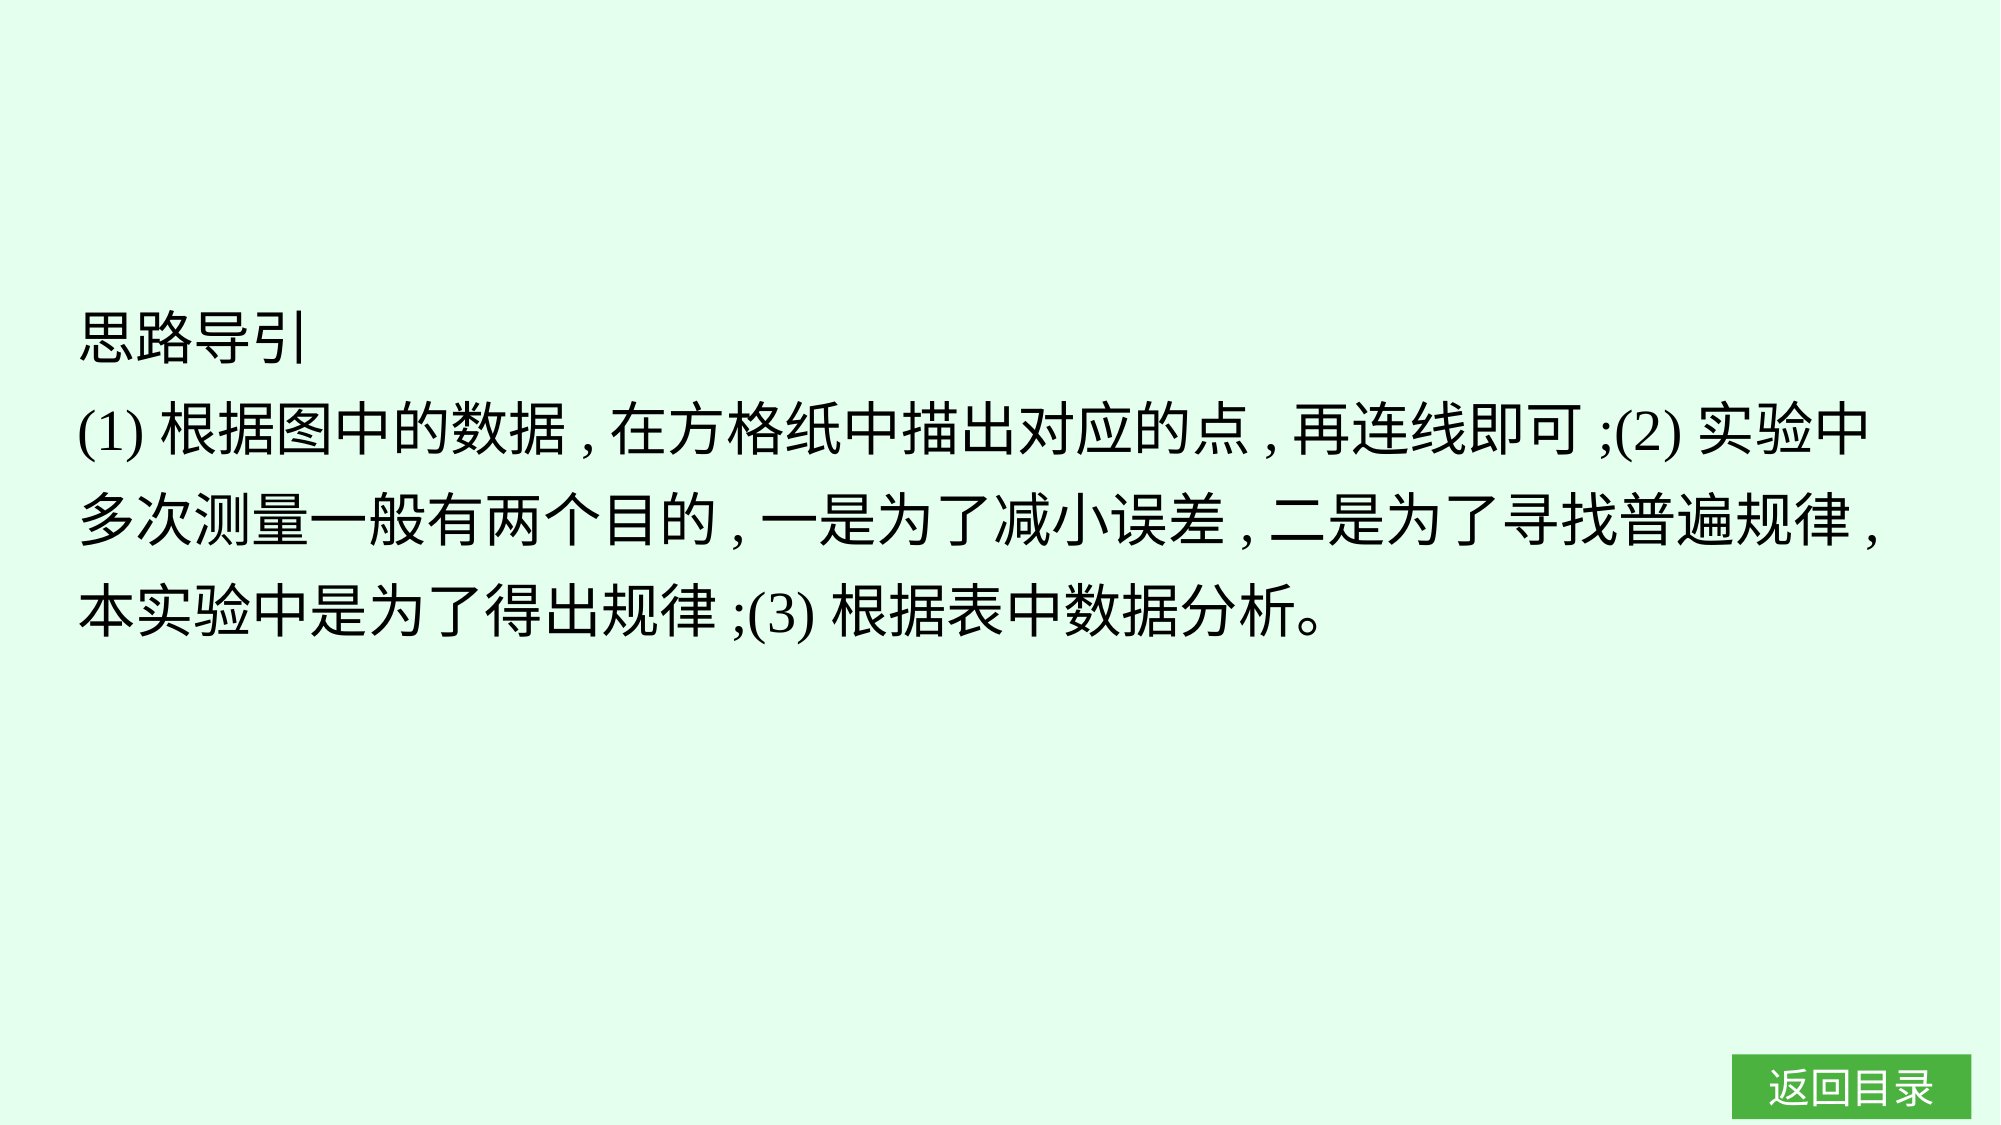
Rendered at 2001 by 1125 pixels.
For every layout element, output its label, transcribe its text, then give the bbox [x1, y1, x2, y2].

text_box 思路导引 (1)根据图中的数据,在方格纸中描出对应的点,再连线即可;(2)实验中多次测量一般有两个目的,一是为了减小误差,二是为了寻找普遍规律,本实验中是为了得出规律;(3)根据表中数据分析。 [62, 272, 1938, 652]
